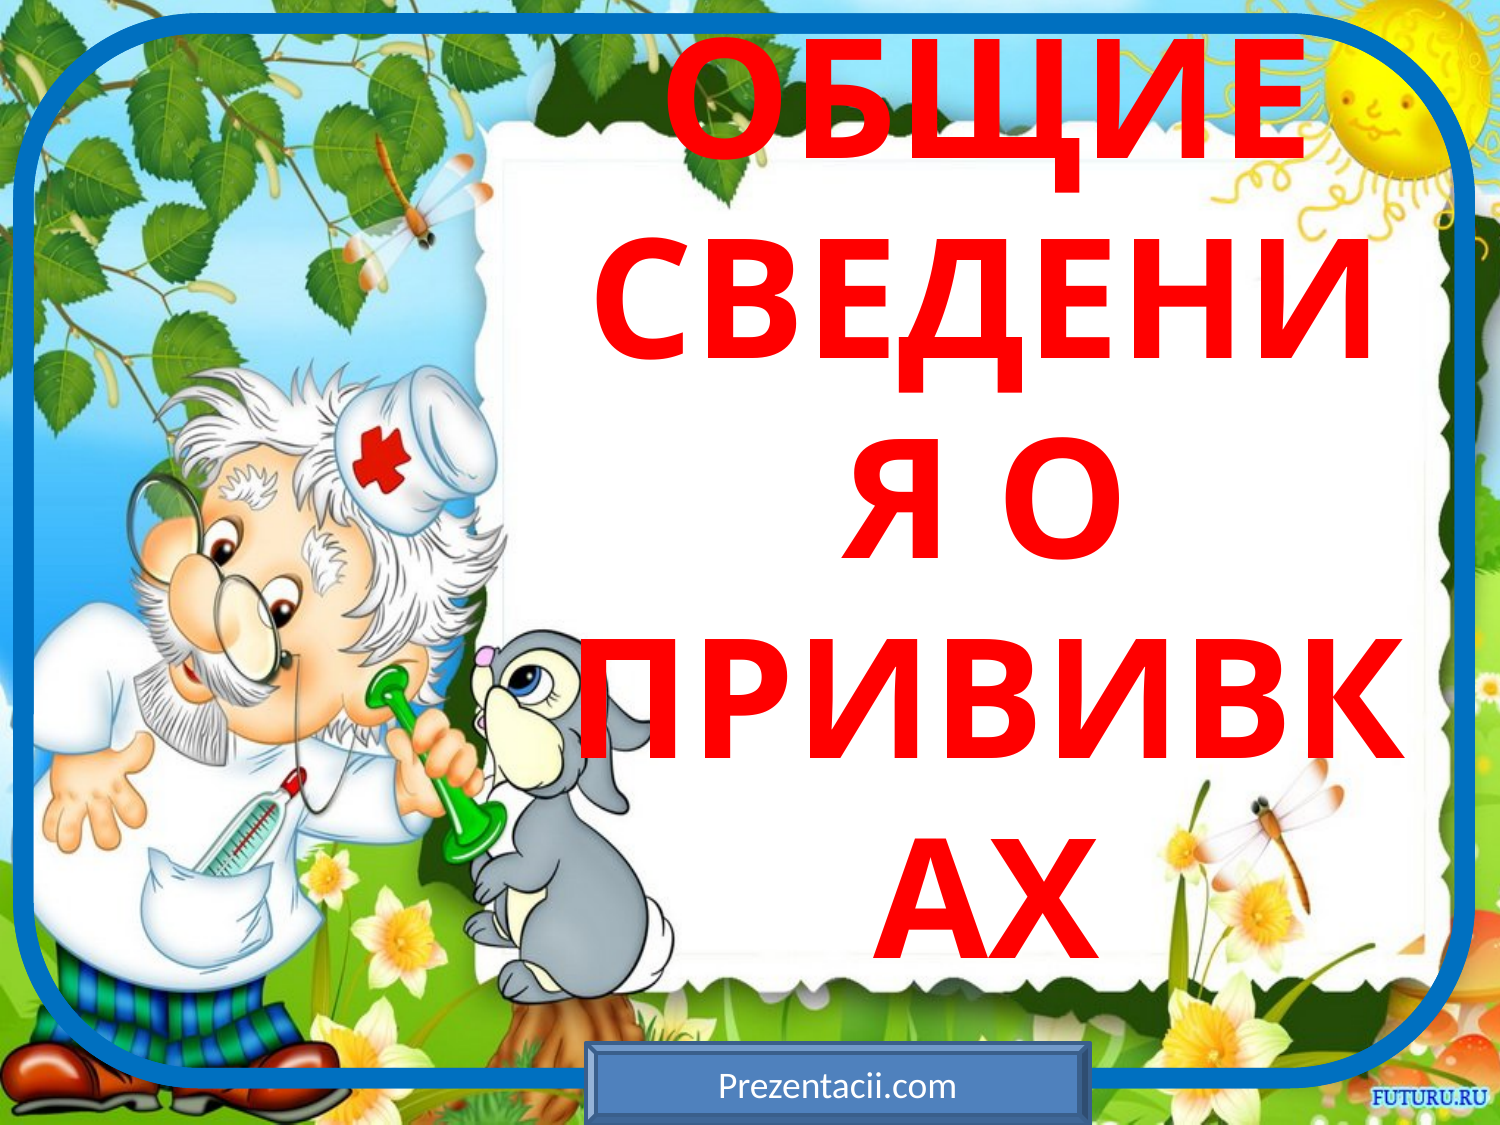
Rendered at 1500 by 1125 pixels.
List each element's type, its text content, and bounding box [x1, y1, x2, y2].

picture [0, 0, 1500, 1125]
text_box [21, 21, 1467, 1081]
text_box Prezentacii.com [584, 1041, 1092, 1125]
